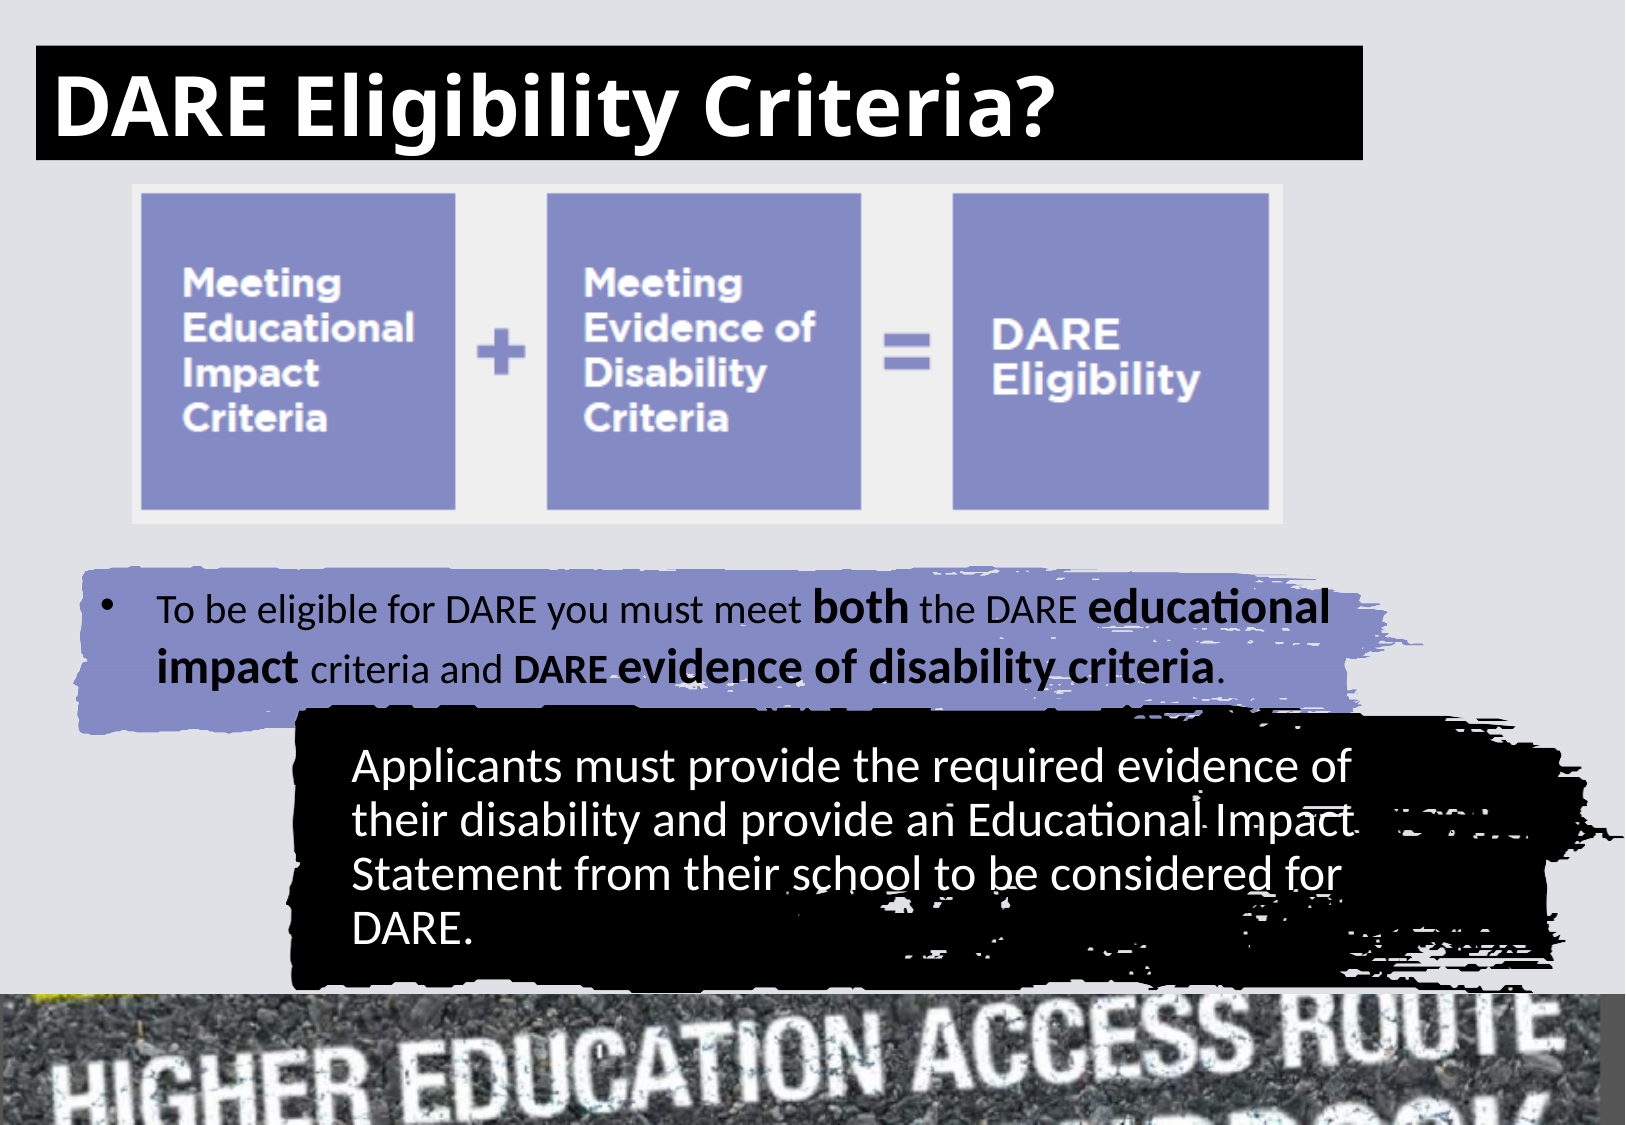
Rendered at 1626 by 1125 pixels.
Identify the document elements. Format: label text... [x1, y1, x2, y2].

picture [132, 183, 1283, 524]
picture [0, 566, 1625, 1125]
text_box DARE Eligibility Criteria? [36, 45, 1363, 161]
